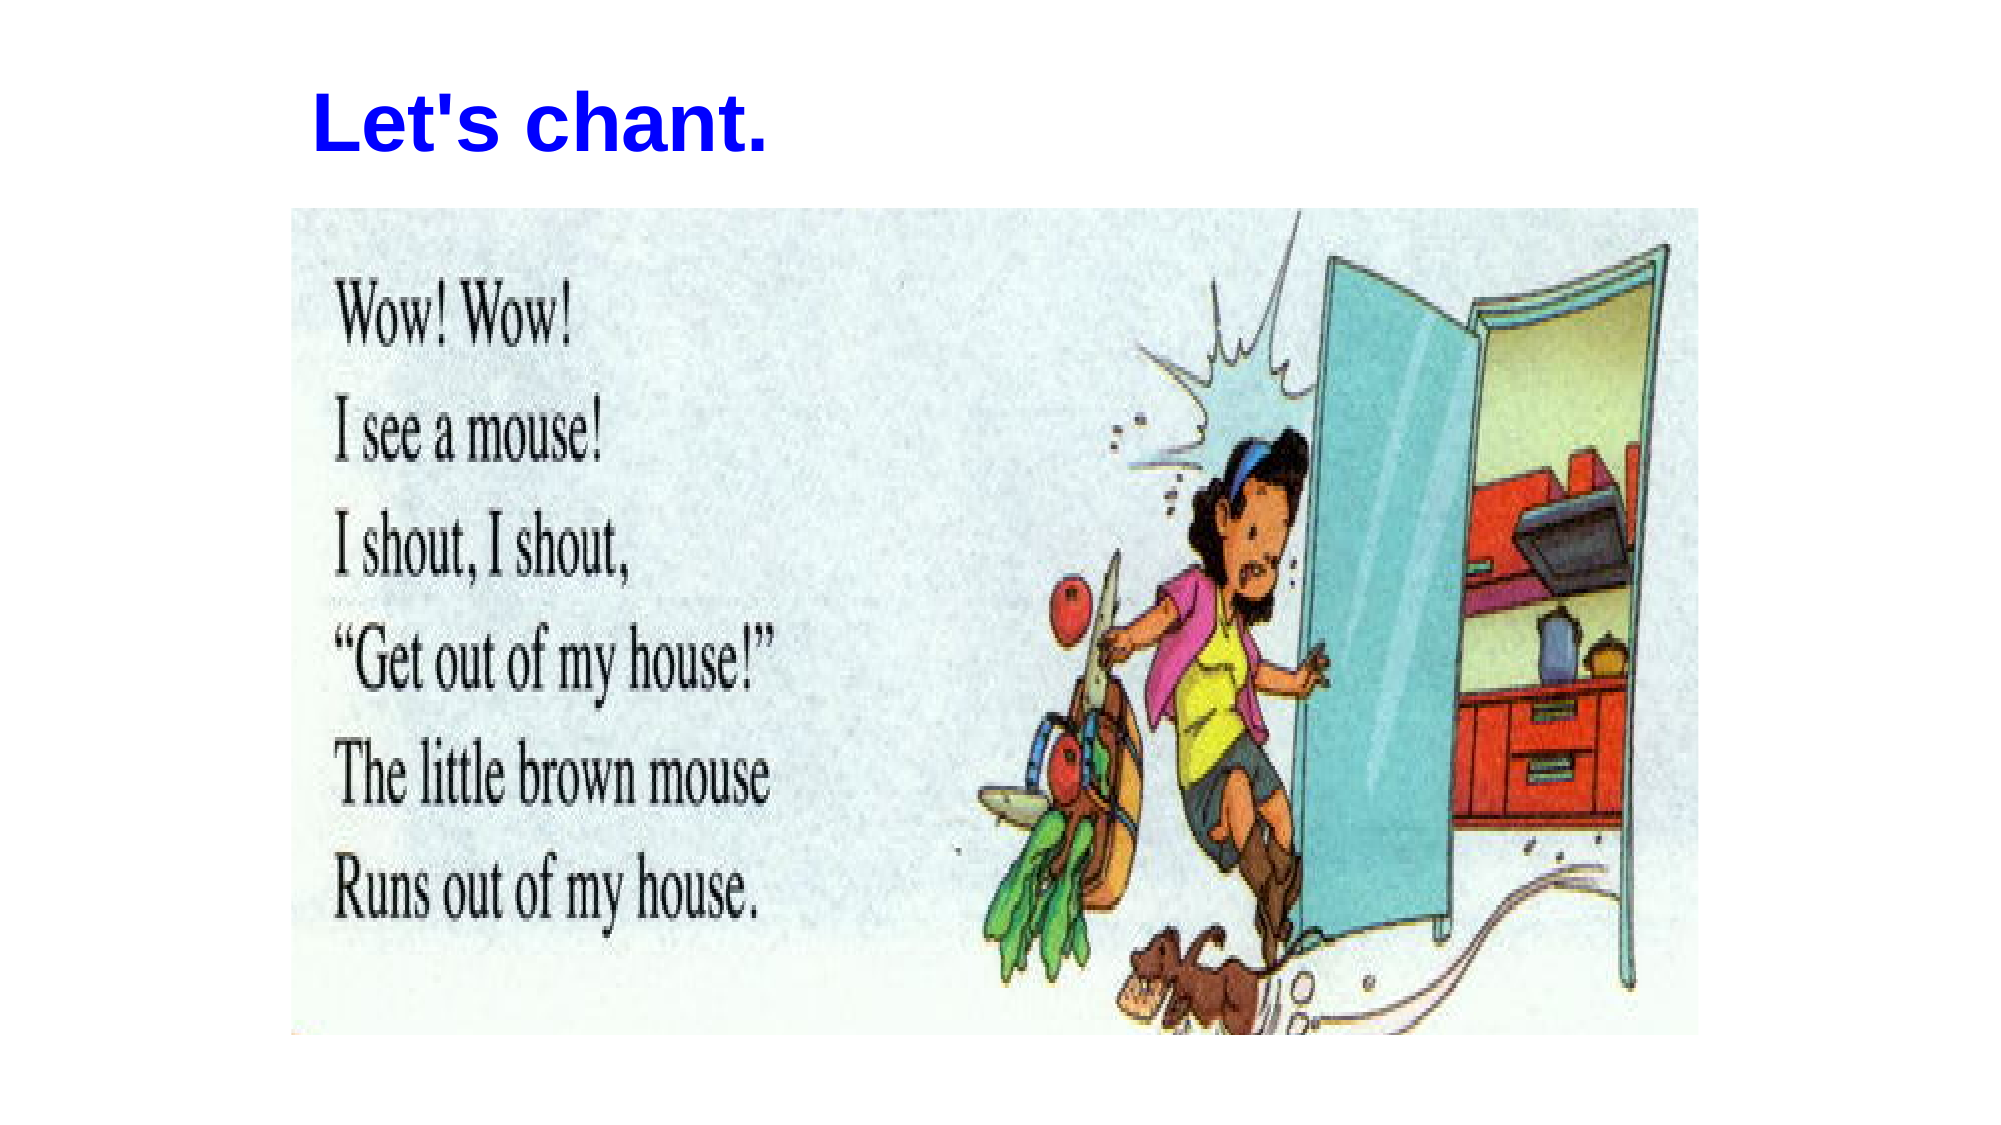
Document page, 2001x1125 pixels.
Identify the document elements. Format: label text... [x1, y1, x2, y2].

picture [291, 208, 1699, 1035]
text_box Let's chant. [296, 60, 1343, 176]
